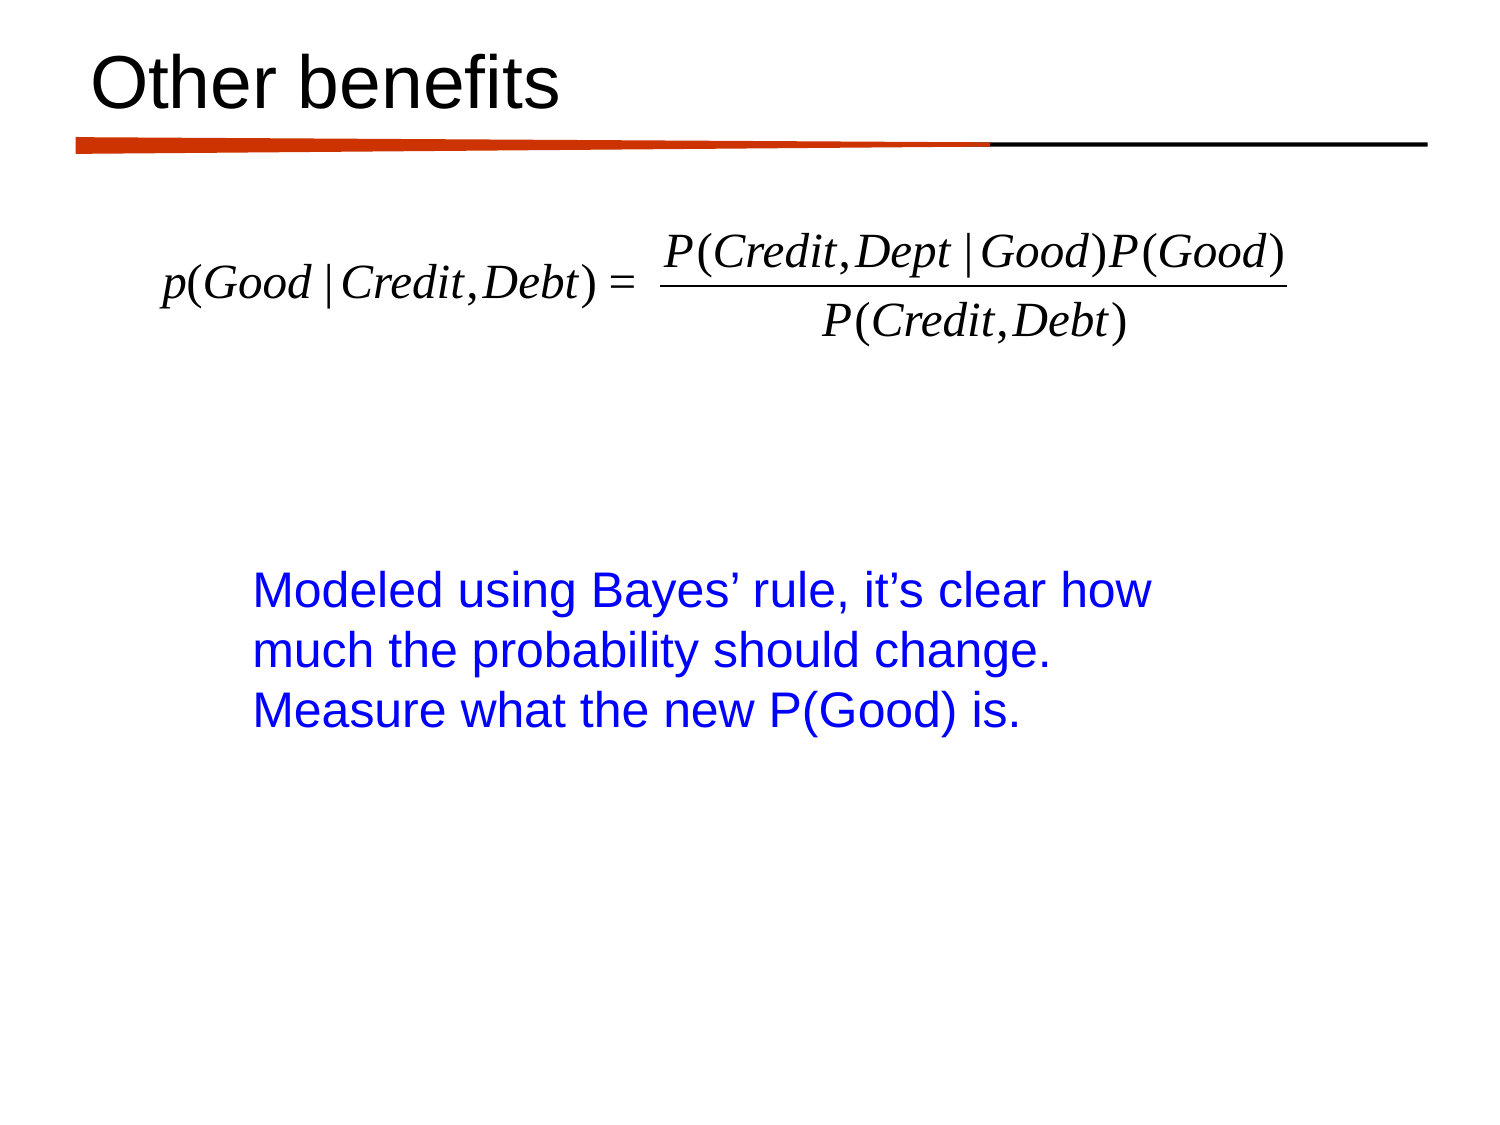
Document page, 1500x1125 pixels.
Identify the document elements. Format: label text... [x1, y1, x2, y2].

title Other benefits [74, 24, 1426, 133]
text_box Modeled using Bayes’ rule, it’s clear how much the probability should change. Measure what the new P(Good) is. [237, 549, 1175, 745]
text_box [149, 224, 1293, 352]
